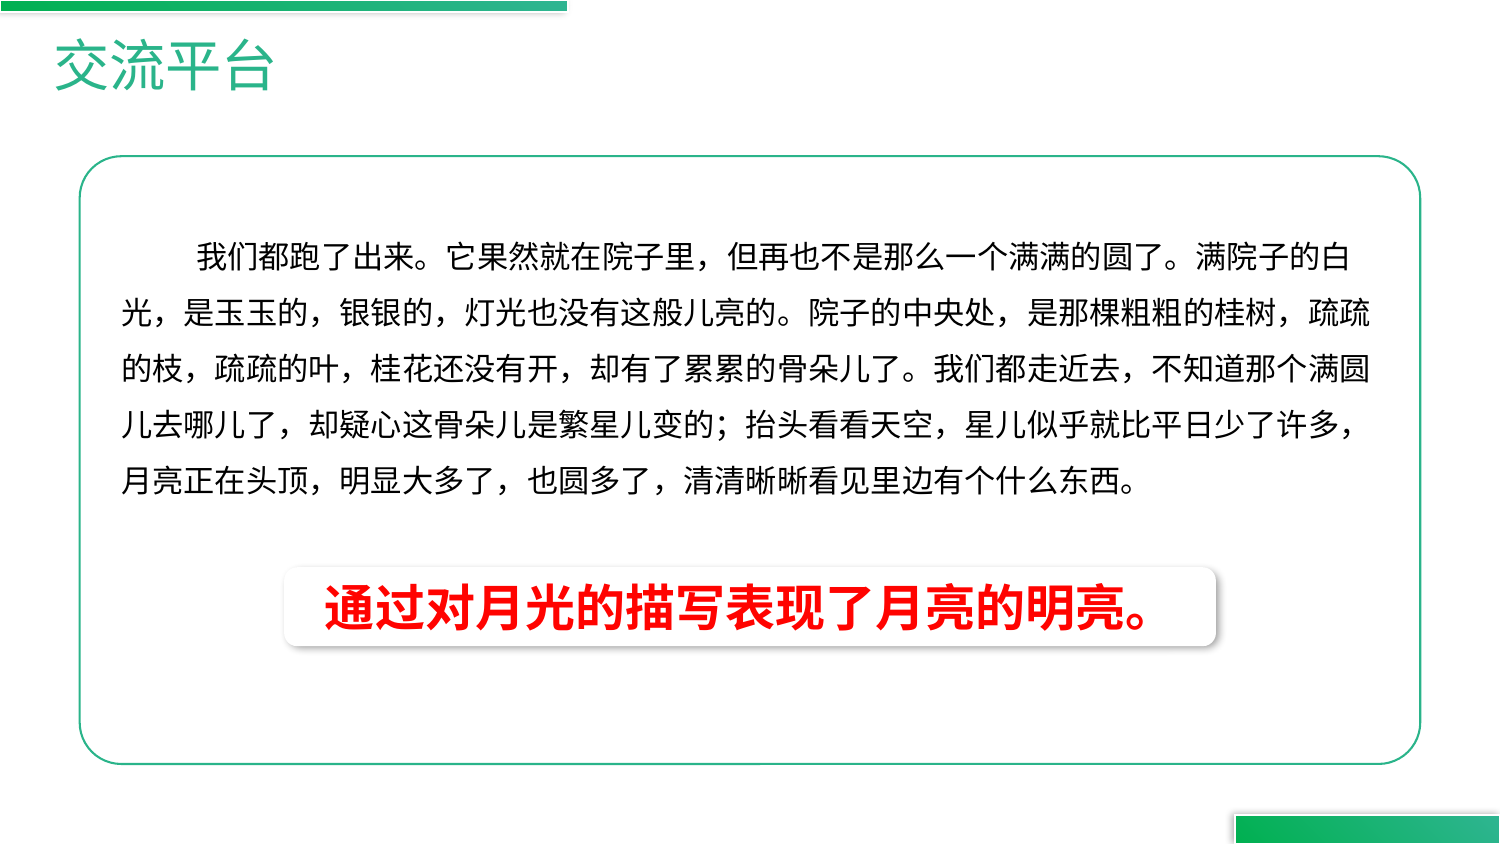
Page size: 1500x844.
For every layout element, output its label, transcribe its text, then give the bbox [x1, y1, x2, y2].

text_box 通过对月光的描写表现了月亮的明亮。 [284, 567, 1216, 647]
list 交流平台 [41, 32, 382, 94]
text_box 我们都跑了出来。它果然就在院子里，但再也不是那么一个满满的圆了。满院子的白光，是玉玉的，银银的，灯光也没有这般儿亮的。院子的中央处，是那棵粗粗的桂树，疏疏的枝，疏疏的叶，桂花还没有开，却有了累累的骨朵儿了。我们都走近去，不知道那个满圆儿去哪儿了，却疑心这骨朵儿是繁星儿变的；抬头看看天空，星儿似乎就比平日少了许多，月亮正在头顶，明显大多了，也圆多了，清清晰晰看见里边有个什么东西。 [109, 212, 1391, 505]
